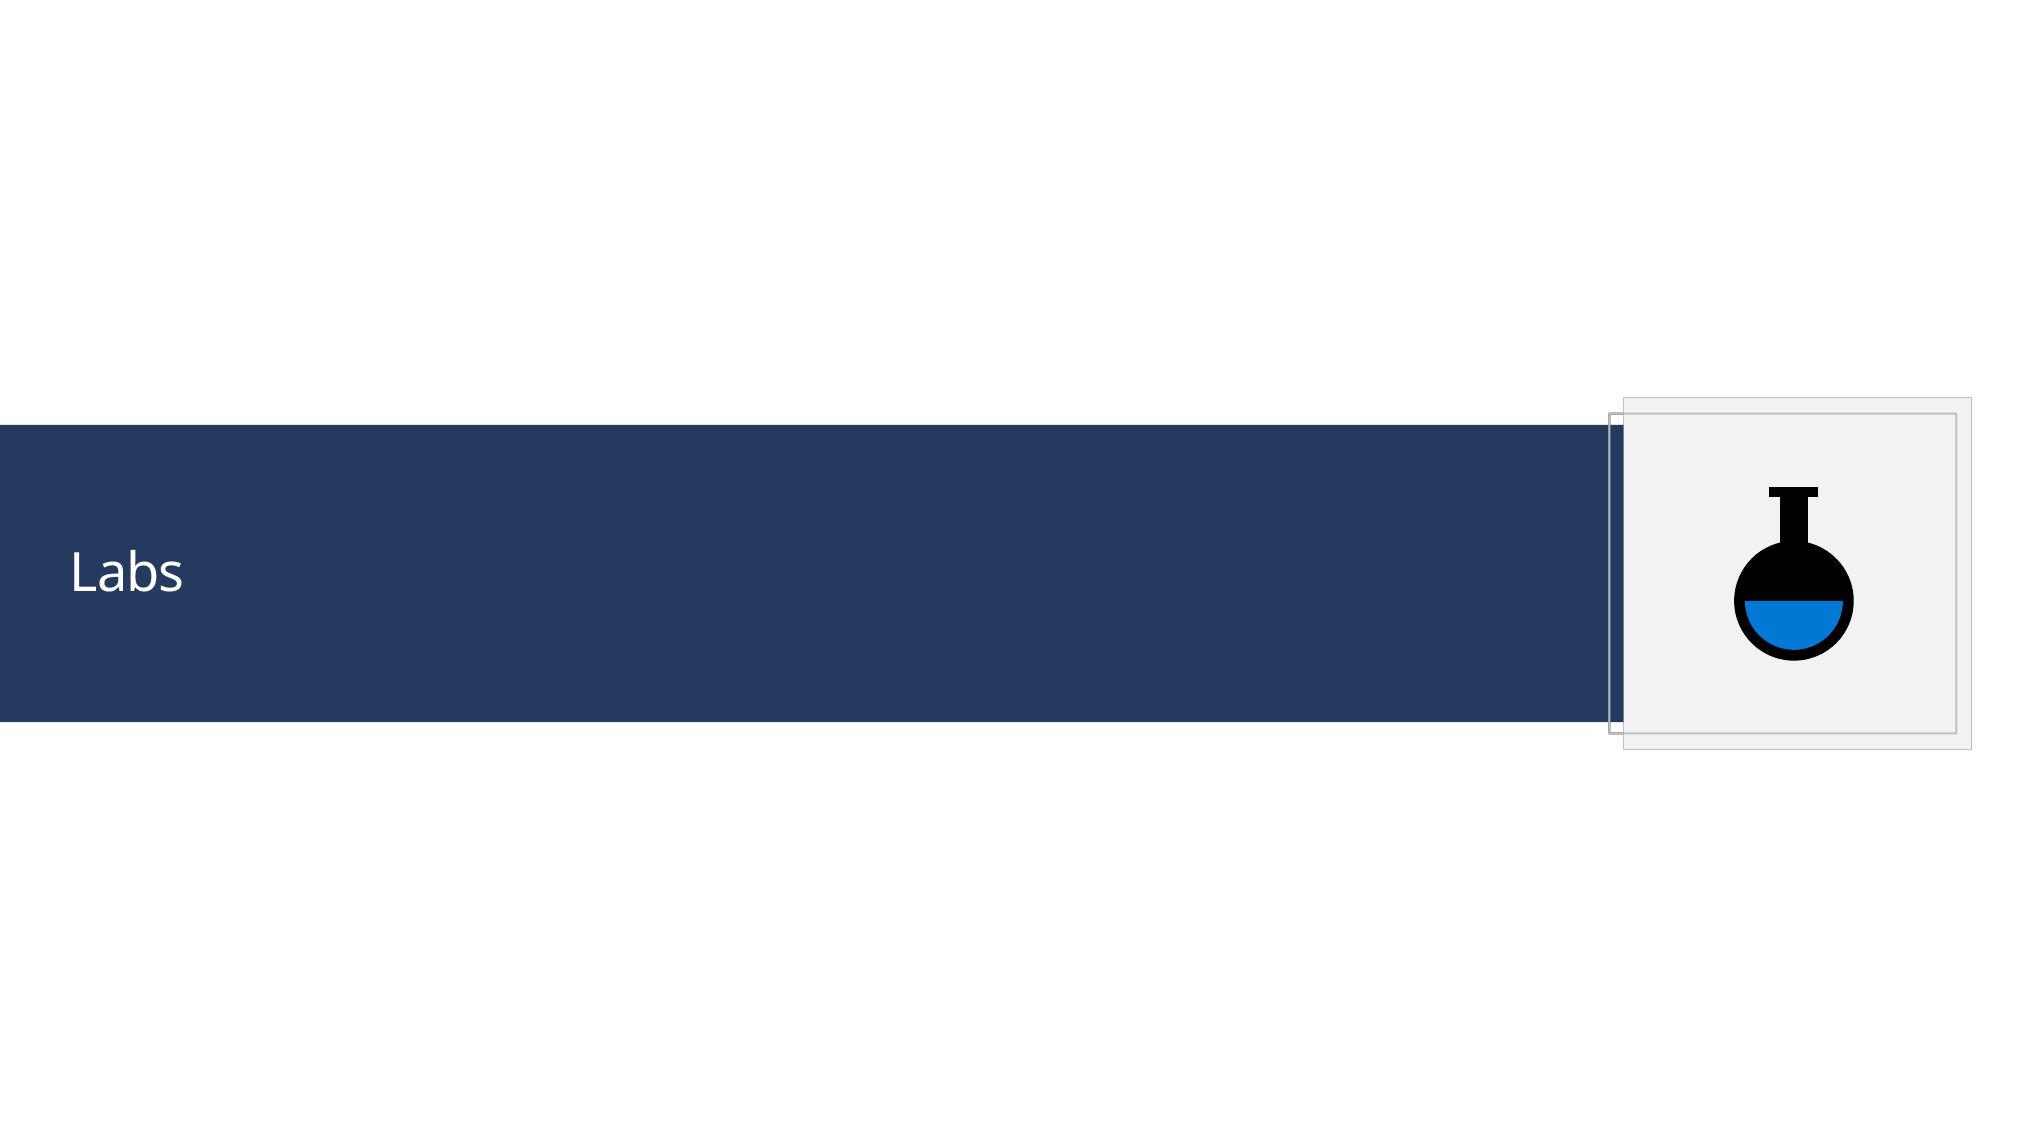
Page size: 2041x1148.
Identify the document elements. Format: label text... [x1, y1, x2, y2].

picture [0, 0, 2041, 1148]
title Labs [70, 544, 1558, 604]
